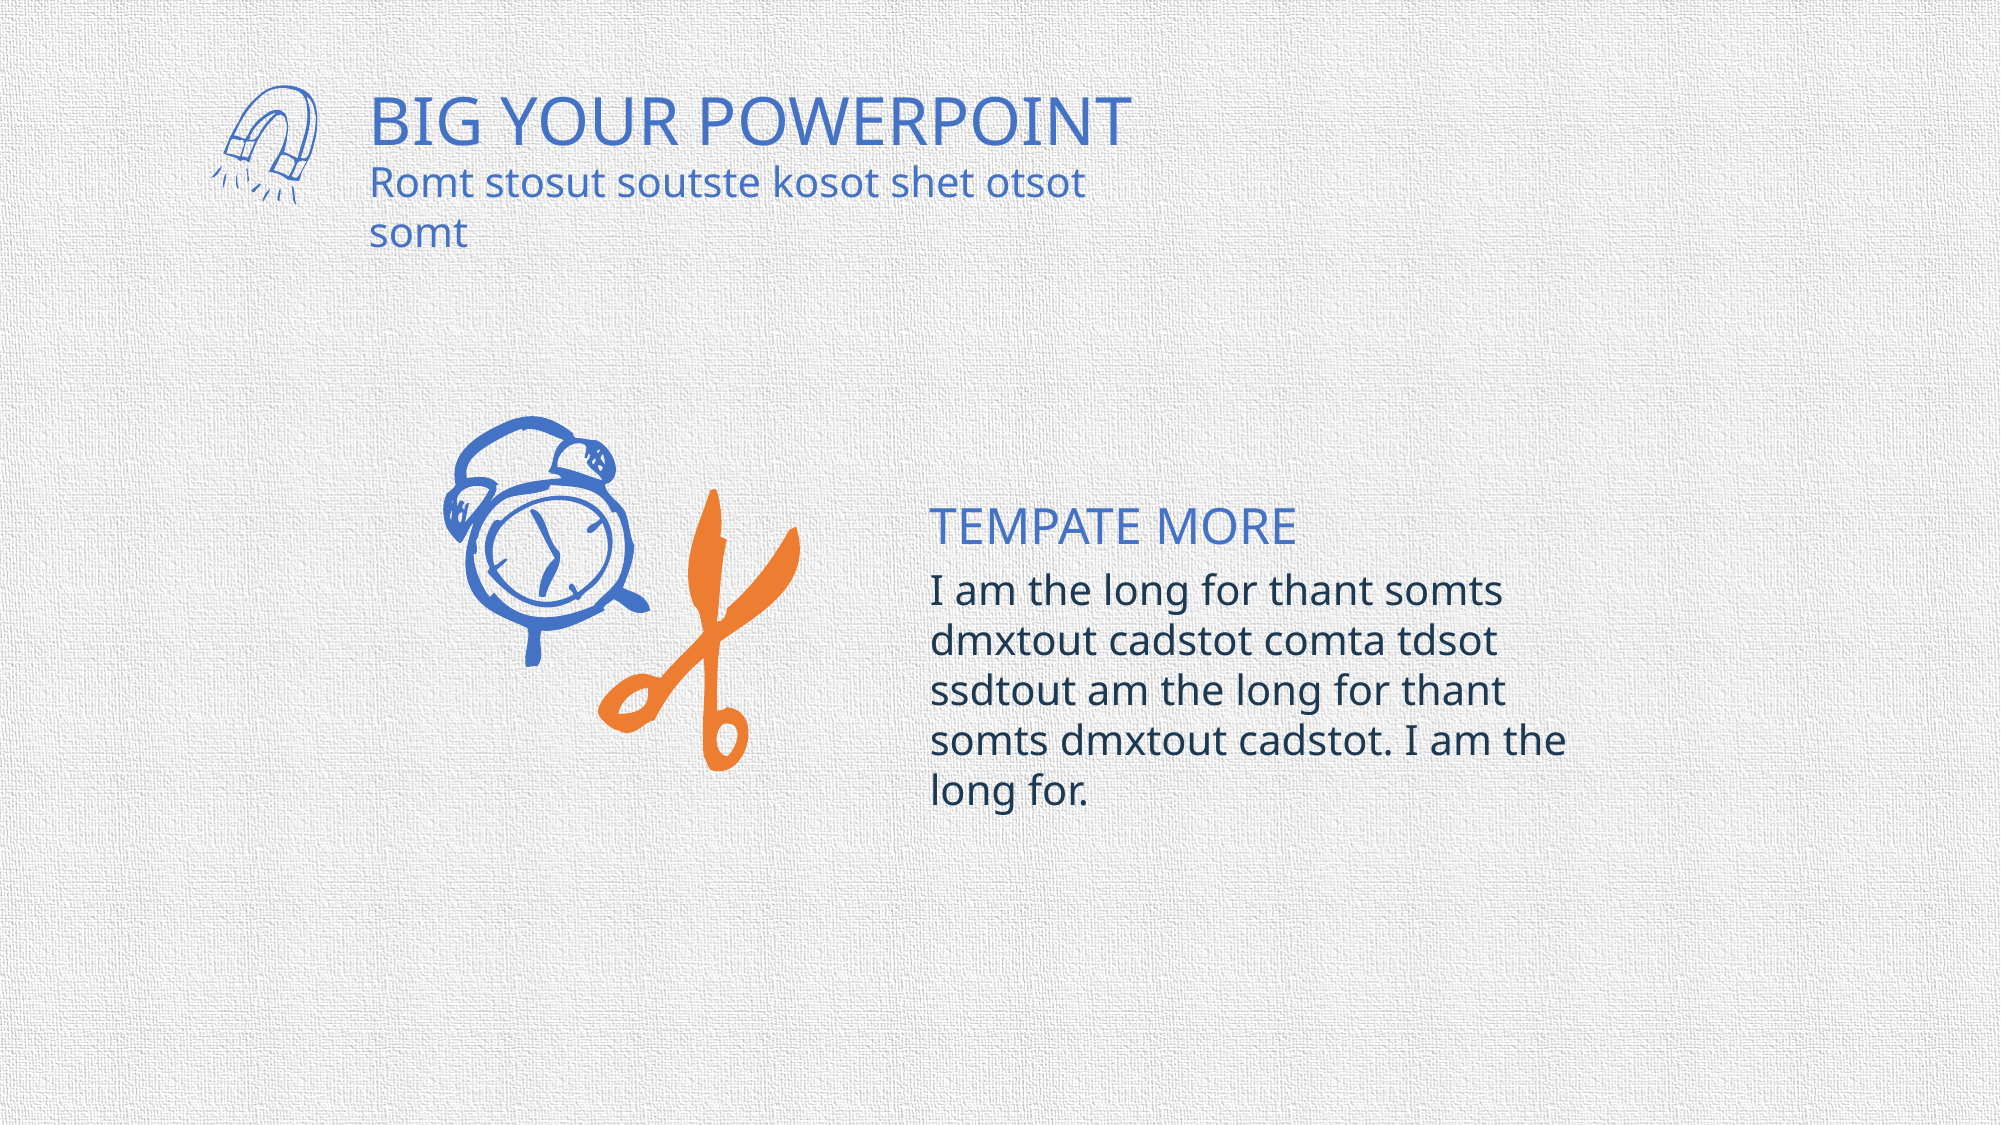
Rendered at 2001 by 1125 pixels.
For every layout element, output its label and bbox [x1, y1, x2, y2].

picture [0, 0, 2001, 1125]
text_box [211, 81, 318, 205]
text_box [598, 489, 800, 772]
text_box [914, 487, 1648, 774]
text_box [354, 71, 1188, 215]
text_box [442, 408, 650, 669]
